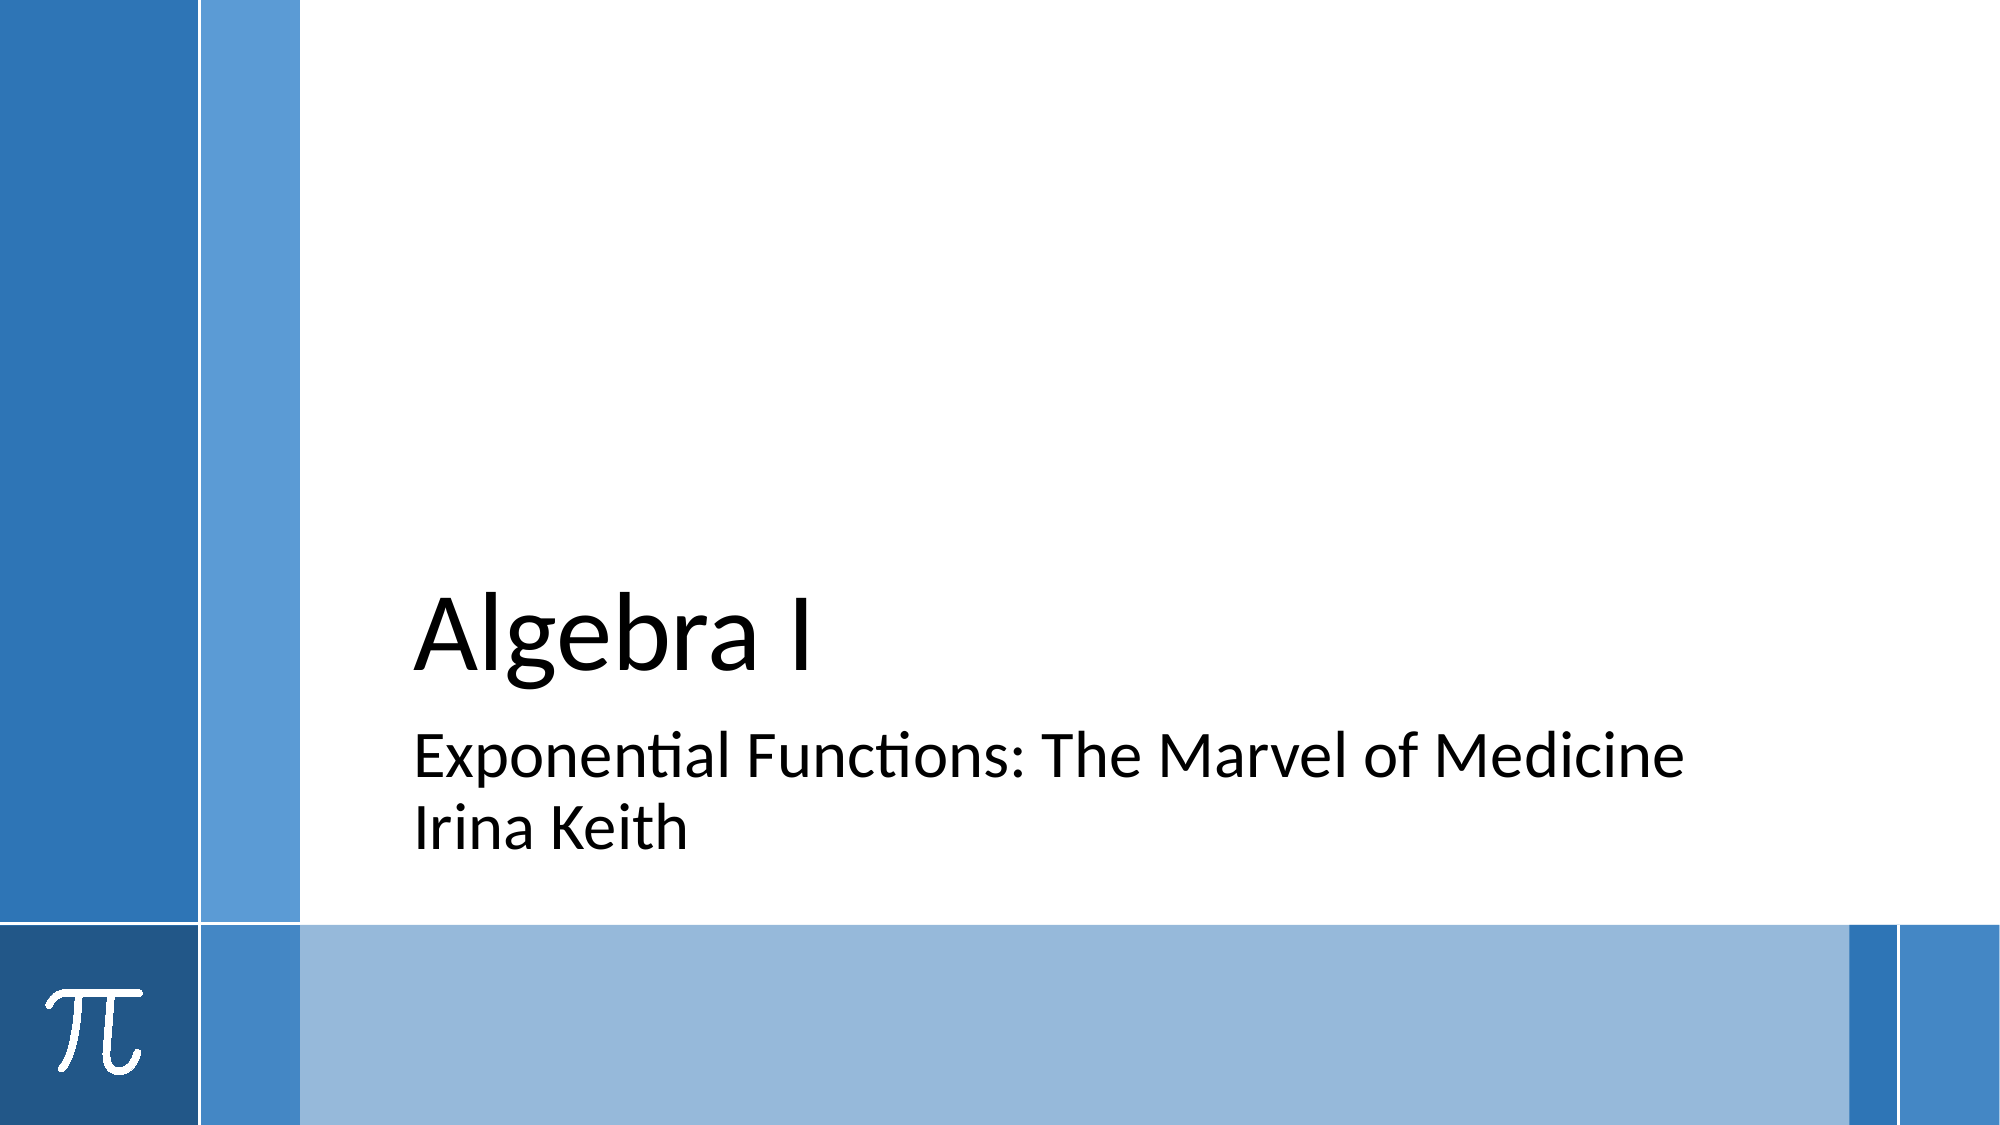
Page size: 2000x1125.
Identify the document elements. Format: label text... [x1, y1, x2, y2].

title Algebra I [398, 262, 1765, 703]
subtitle Exponential Functions: The Marvel of Medicine Irina Keith [398, 712, 2000, 896]
